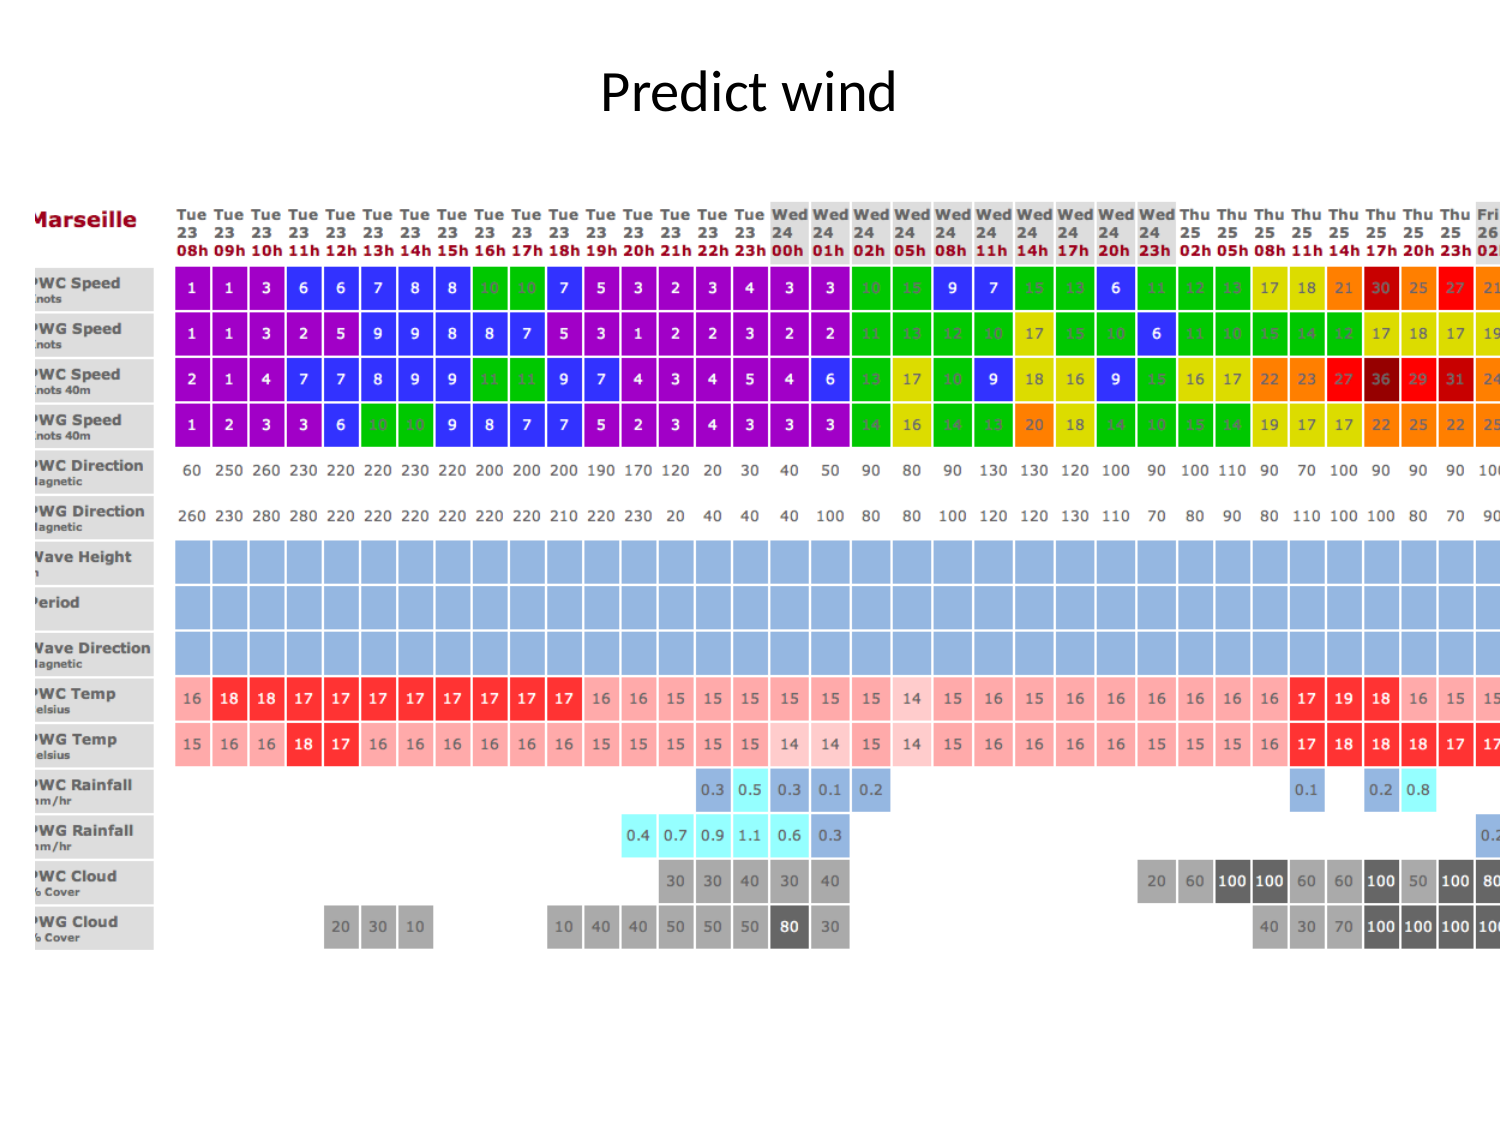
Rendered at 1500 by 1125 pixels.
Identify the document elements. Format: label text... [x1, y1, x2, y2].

title Predict wind [75, 45, 1425, 132]
picture [35, 196, 1500, 968]
